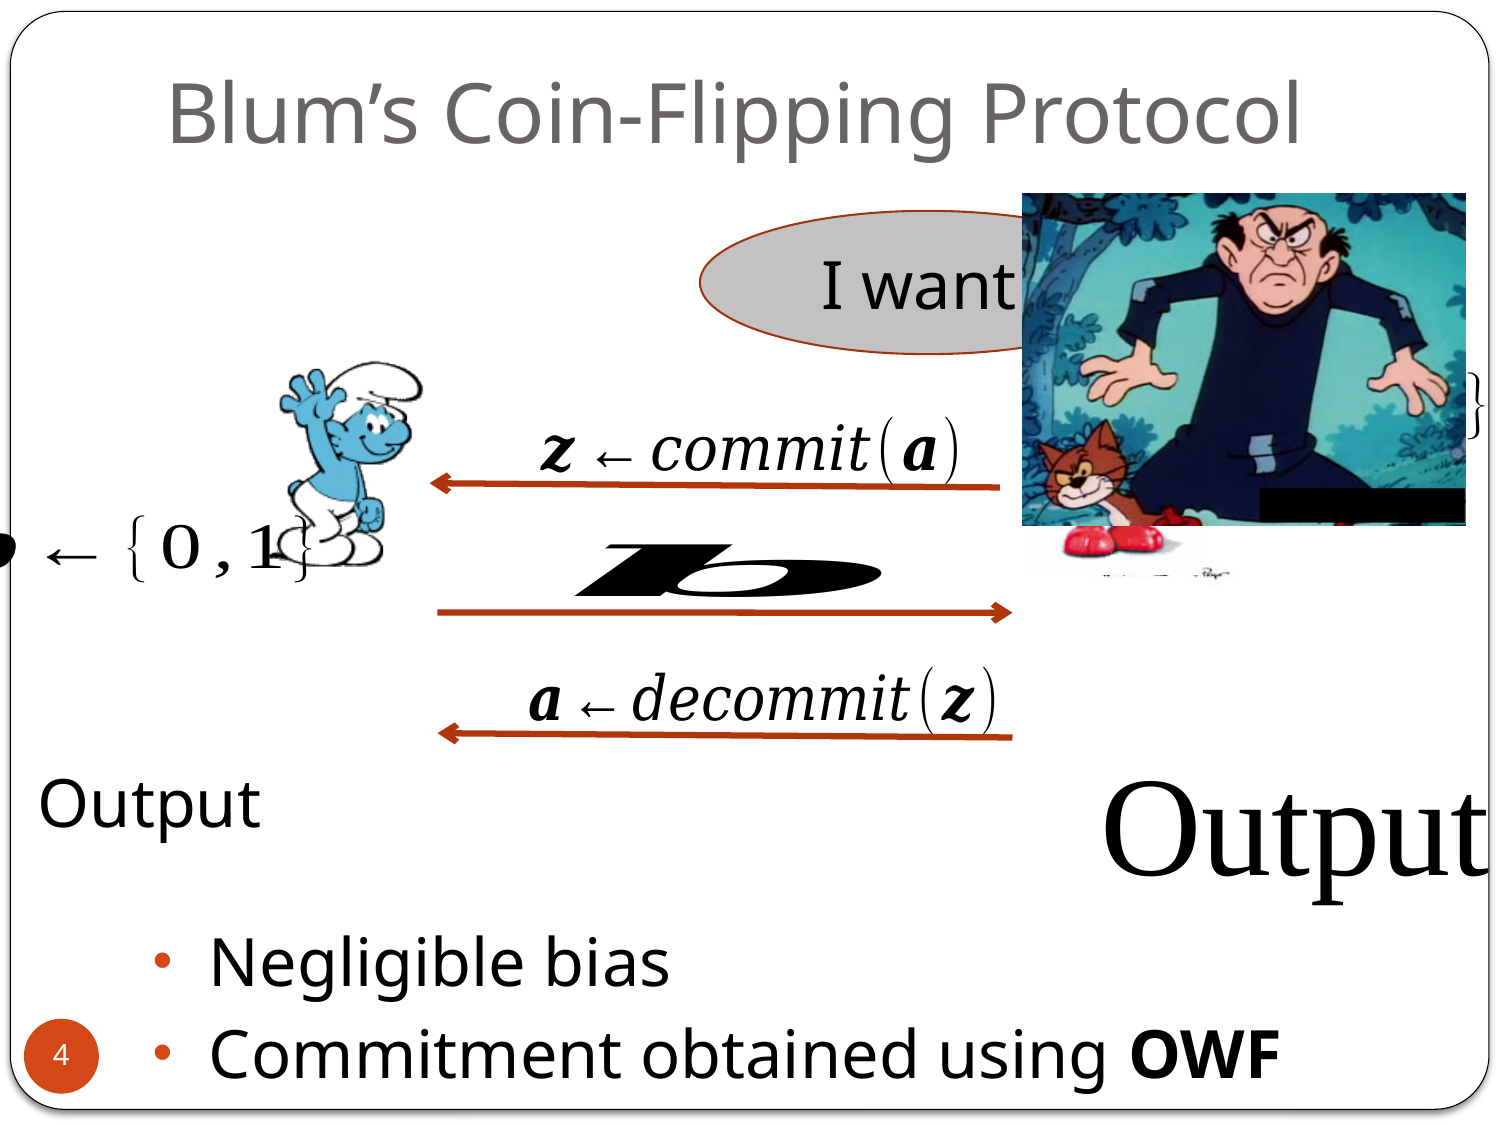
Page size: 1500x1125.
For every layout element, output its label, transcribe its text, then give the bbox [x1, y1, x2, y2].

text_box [699, 193, 1019, 507]
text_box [437, 732, 1013, 738]
slide_number 4 [23, 1018, 99, 1094]
picture [262, 353, 430, 576]
picture [999, 193, 1466, 588]
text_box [429, 482, 1001, 488]
list Negligible bias Commitment obtained using OWF [137, 912, 1426, 1076]
title Blum’s Coin-Flipping Protocol [149, 0, 1426, 176]
